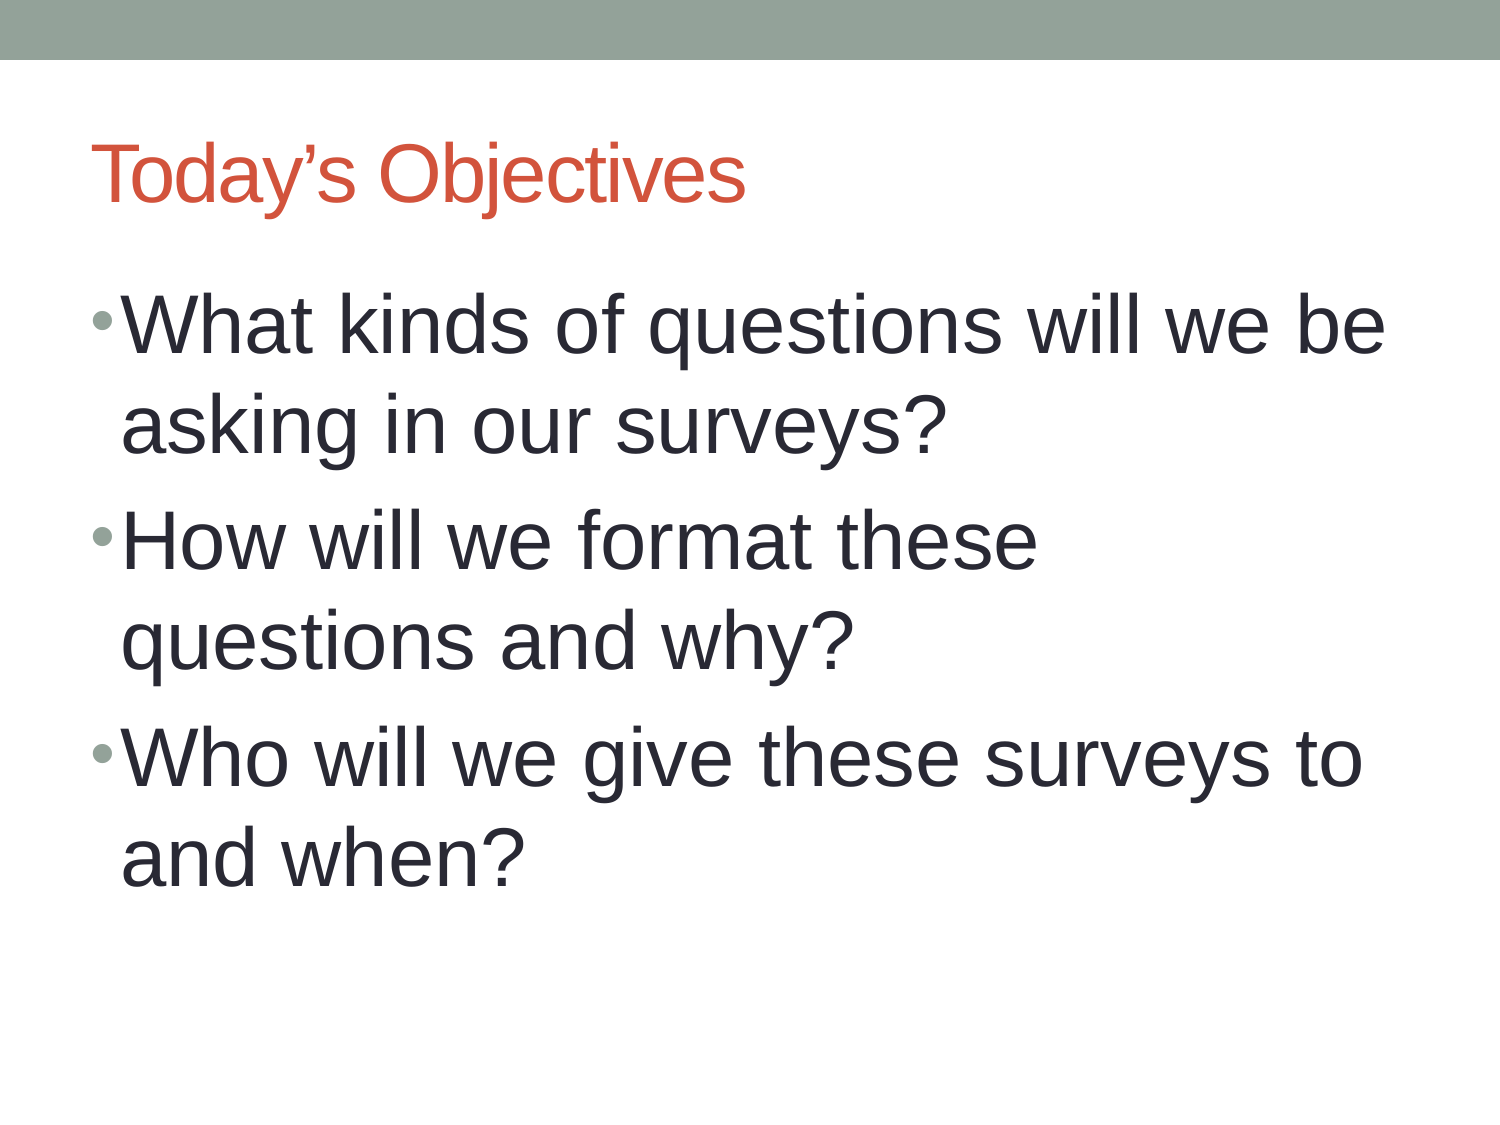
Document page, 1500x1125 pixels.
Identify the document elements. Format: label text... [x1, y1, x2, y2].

list What kinds of questions will we be asking in our surveys? How will we format these questions and why? Who will we give these surveys to and when? [75, 262, 1425, 1063]
title Today’s Objectives [75, 87, 1425, 250]
